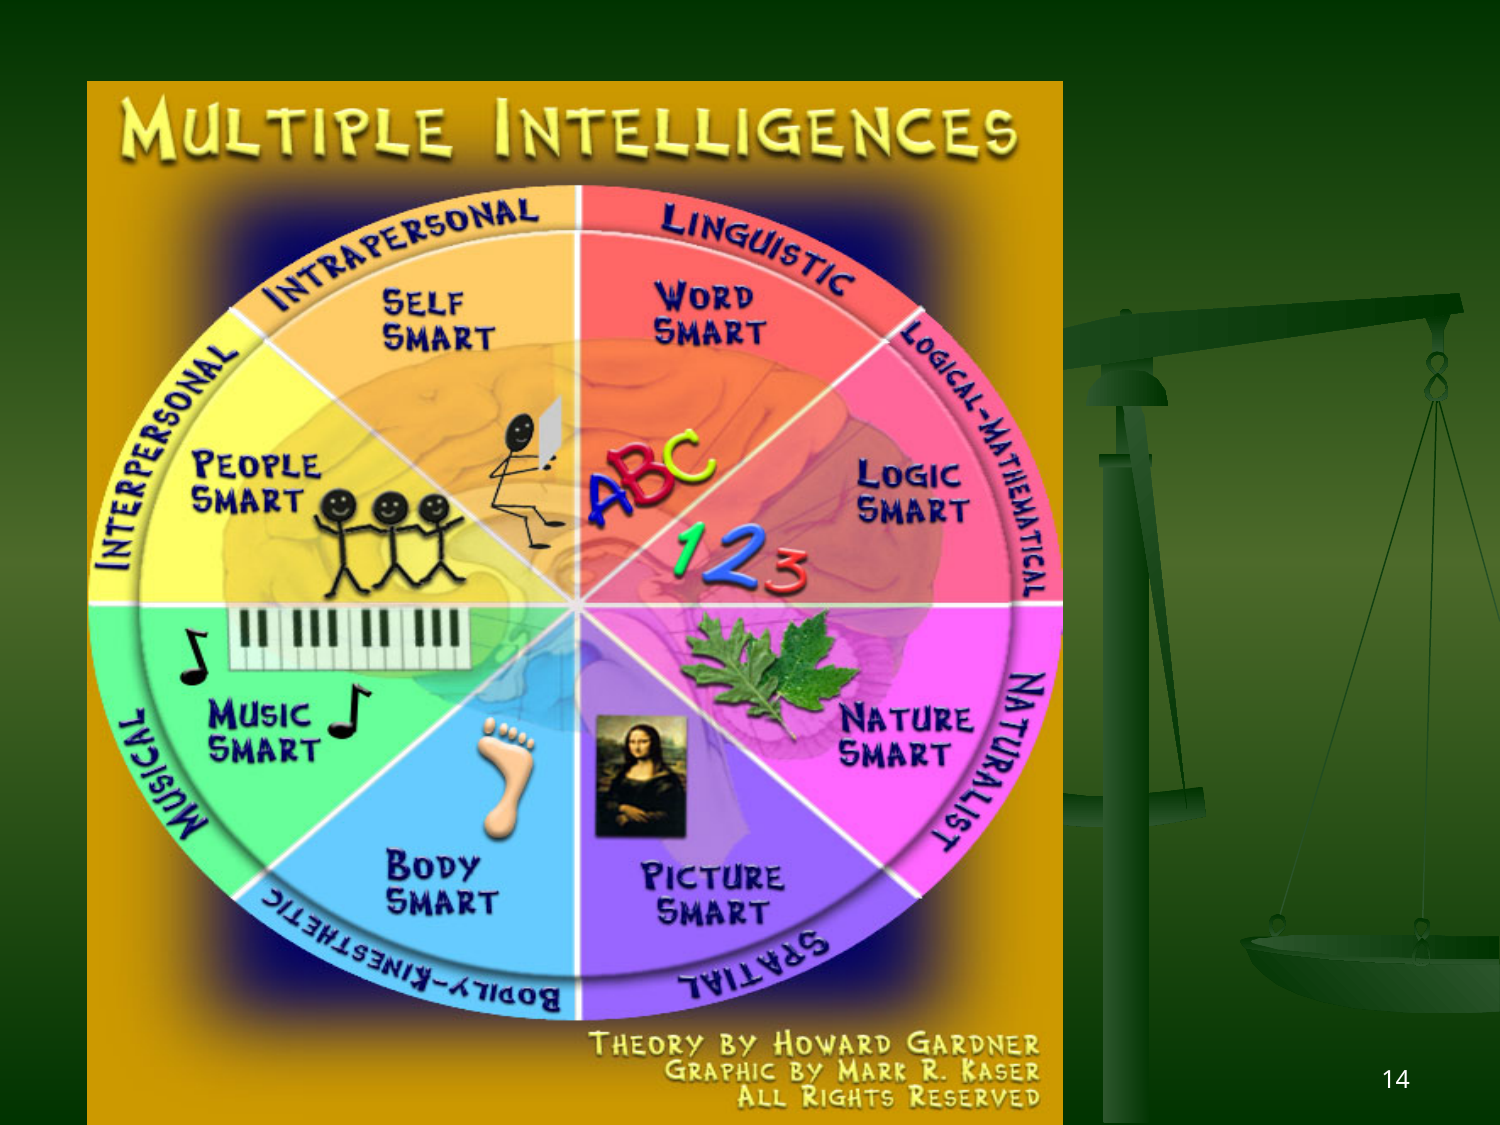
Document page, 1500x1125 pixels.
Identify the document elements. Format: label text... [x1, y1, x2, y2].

slide_number 14 [1074, 1029, 1426, 1106]
picture [87, 80, 1063, 1125]
